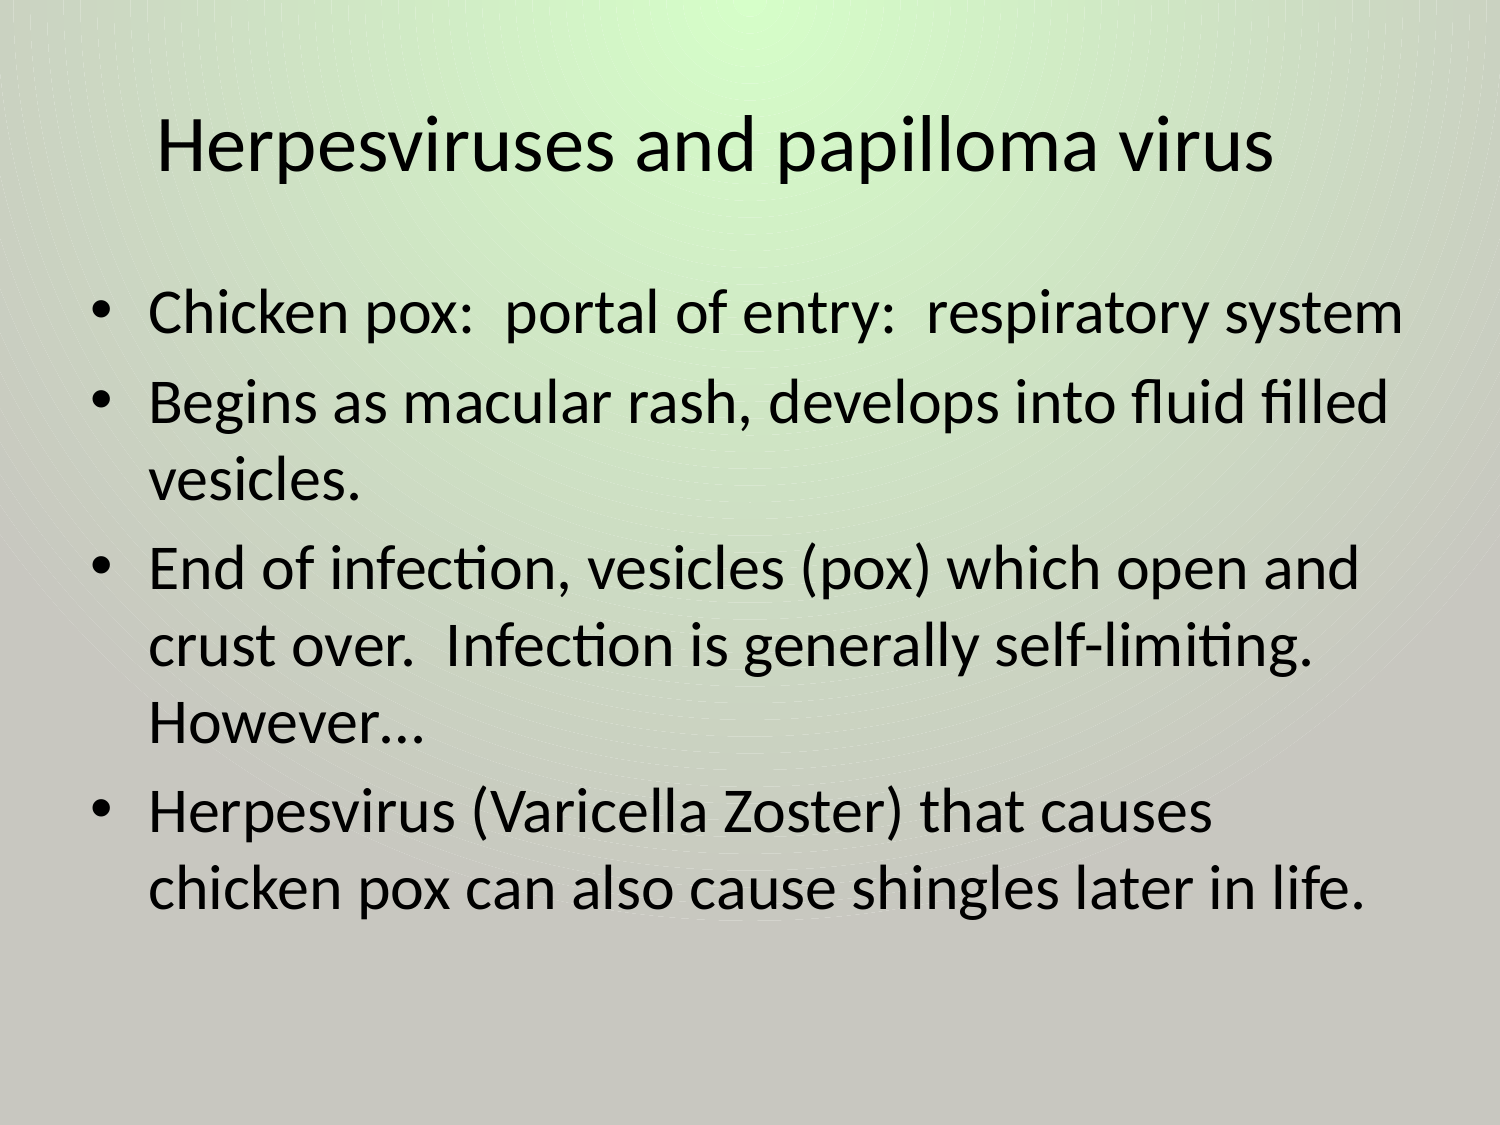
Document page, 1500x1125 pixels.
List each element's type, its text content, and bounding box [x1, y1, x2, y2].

title Herpesviruses and papilloma virus [75, 45, 1425, 233]
list Chicken pox: portal of entry: respiratory system Begins as macular rash, develops into fluid filled vesicles. End of infection, vesicles (pox) which open and crust over. Infection is generally self-limiting. However… Herpesvirus (Varicella Zoster) that causes chicken pox can also cause shingles later in life. [75, 262, 1425, 1005]
